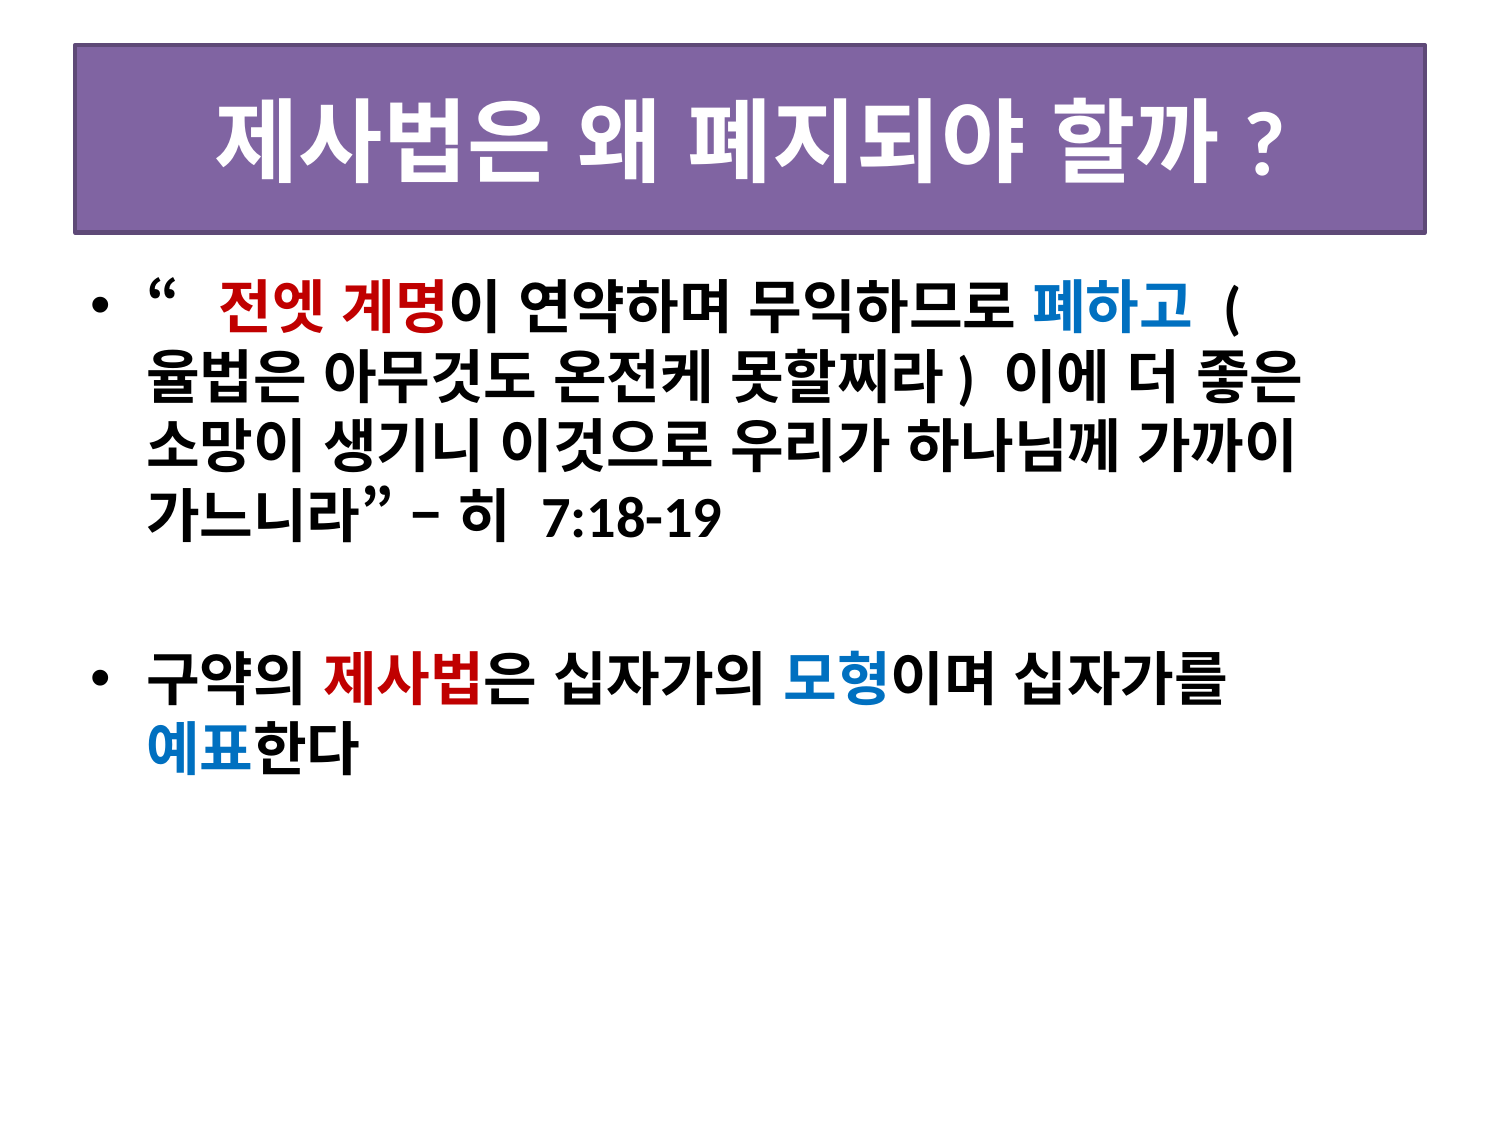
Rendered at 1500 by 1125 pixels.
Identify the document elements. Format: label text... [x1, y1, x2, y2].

list “전엣 계명이 연약하며 무익하므로 폐하고 (율법은 아무것도 온전케 못할찌라) 이에 더 좋은 소망이 생기니 이것으로 우리가 하나님께 가까이 가느니라” – 히 7:18-19 구약의 제사법은 십자가의 모형이며 십자가를 예표한다 [75, 262, 1425, 1005]
title 제사법은 왜 폐지되야 할까? [73, 43, 1427, 235]
